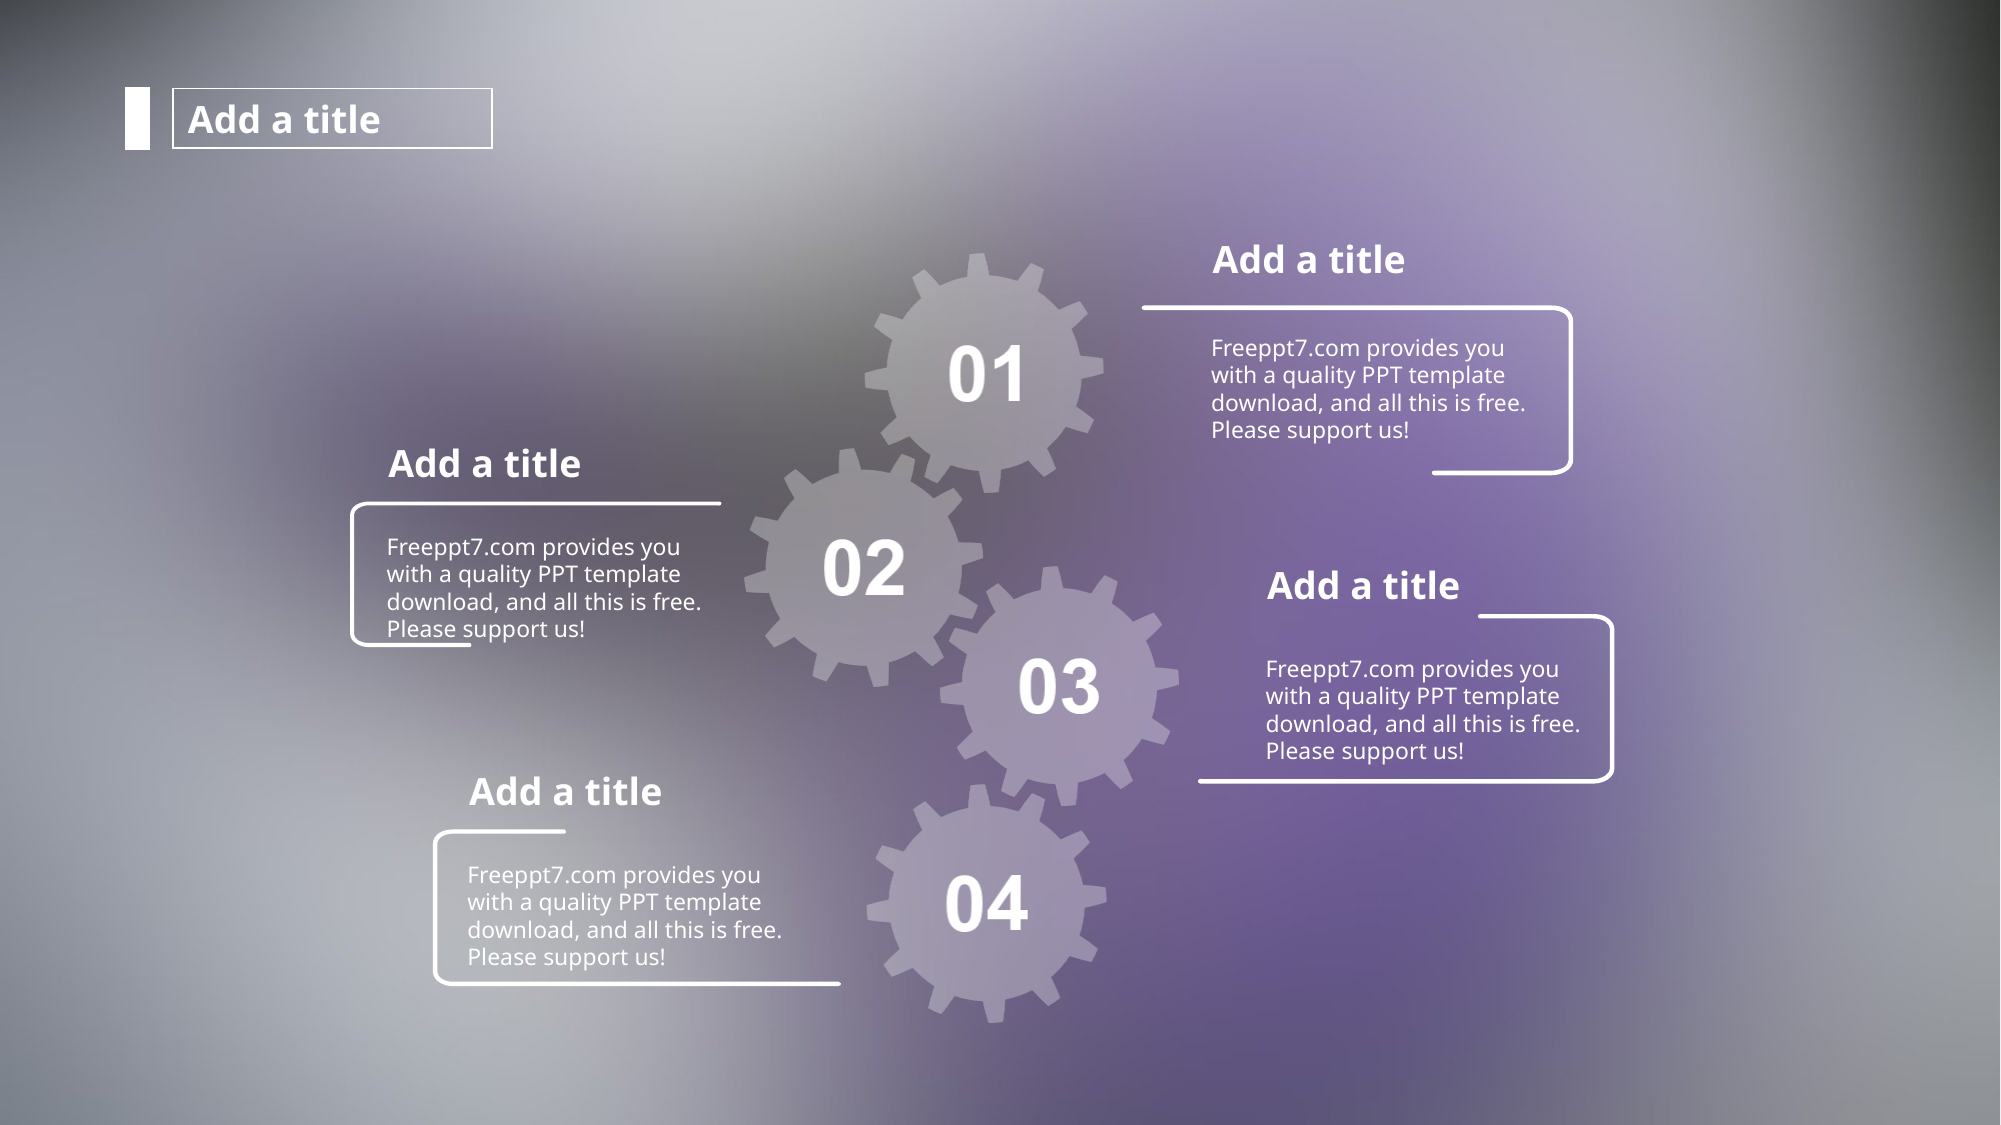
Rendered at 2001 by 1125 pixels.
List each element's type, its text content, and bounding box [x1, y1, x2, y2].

text_box Freeppt7.com provides you with a quality PPT template download, and all this is free. Please support us! [1250, 647, 1611, 772]
text_box [1197, 614, 1615, 784]
text_box Freeppt7.com provides you with a quality PPT template download, and all this is free. Please support us! [1196, 326, 1556, 451]
text_box [1182, 305, 1574, 476]
text_box Freeppt7.com provides you with a quality PPT template download, and all this is free. Please support us! [452, 852, 738, 978]
text_box [350, 501, 722, 648]
text_box Freeppt7.com provides you with a quality PPT template download, and all this is free. Please support us! [371, 524, 732, 650]
text_box [432, 829, 738, 987]
text_box Add a title [1252, 554, 1565, 615]
picture [0, 0, 2001, 1125]
text_box Add a title [173, 88, 493, 149]
text_box Add a title [373, 432, 687, 493]
text_box Add a title [1197, 228, 1511, 289]
text_box [125, 88, 150, 149]
text_box Add a title [454, 760, 738, 821]
